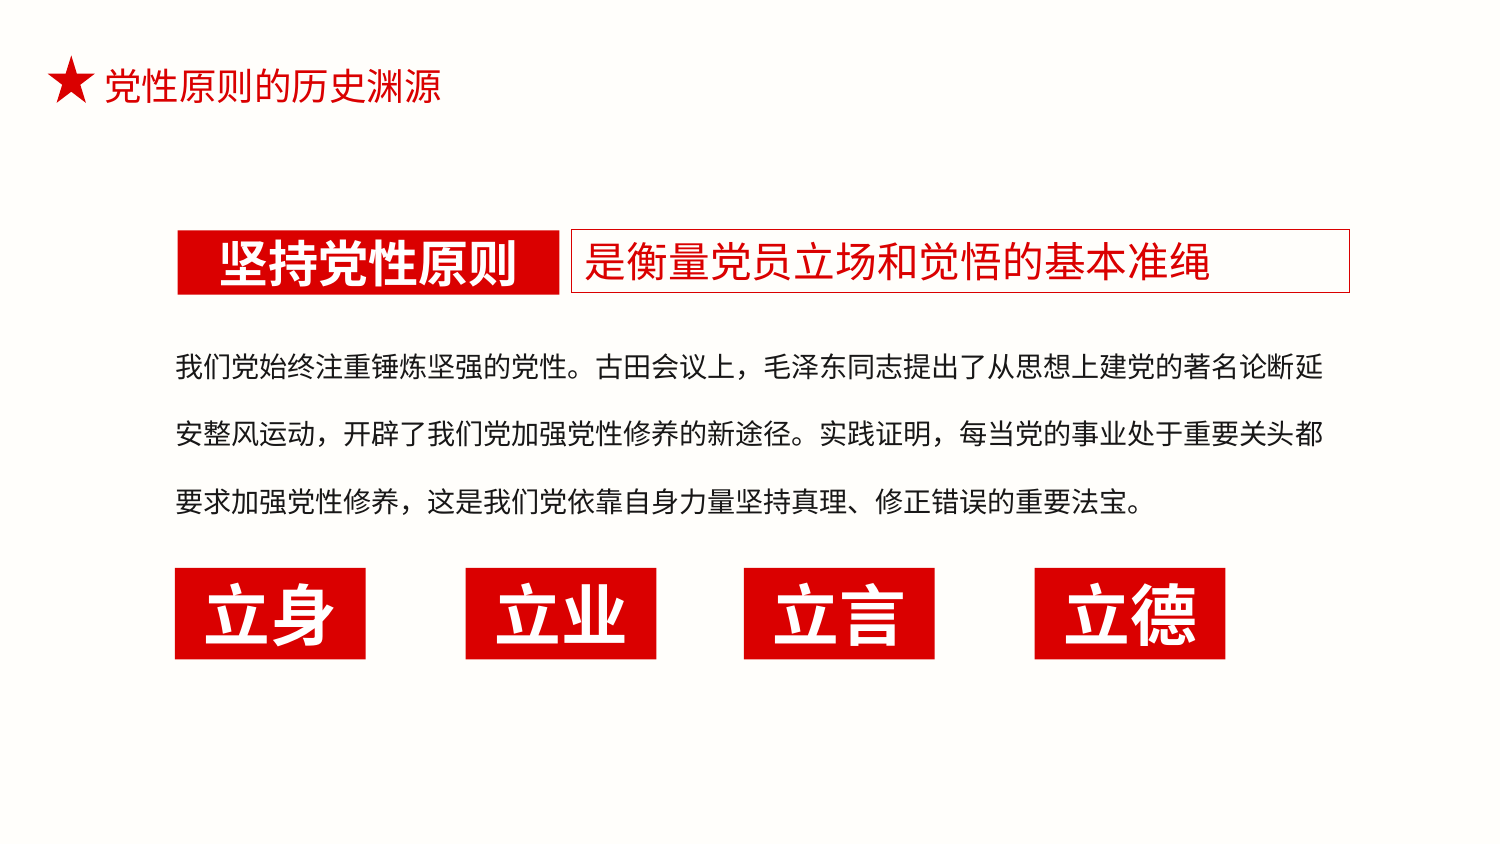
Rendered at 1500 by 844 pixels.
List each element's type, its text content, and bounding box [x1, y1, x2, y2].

text_box 立业 [465, 567, 657, 660]
text_box 立德 [1034, 567, 1226, 660]
text_box 立言 [743, 567, 936, 660]
text_box 立身 [174, 567, 367, 660]
text_box 我们党始终注重锤炼坚强的党性。古田会议上，毛泽东同志提出了从思想上建党的著名论断延安整风运动，开辟了我们党加强党性修养的新途径。实践证明，每当党的事业处于重要关头都要求加强党性修养，这是我们党依靠自身力量坚持真理、修正错误的重要法宝。 [162, 309, 1363, 525]
text_box 坚持党性原则 [177, 230, 560, 295]
text_box 是衡量党员立场和觉悟的基本准绳 [571, 229, 1350, 293]
